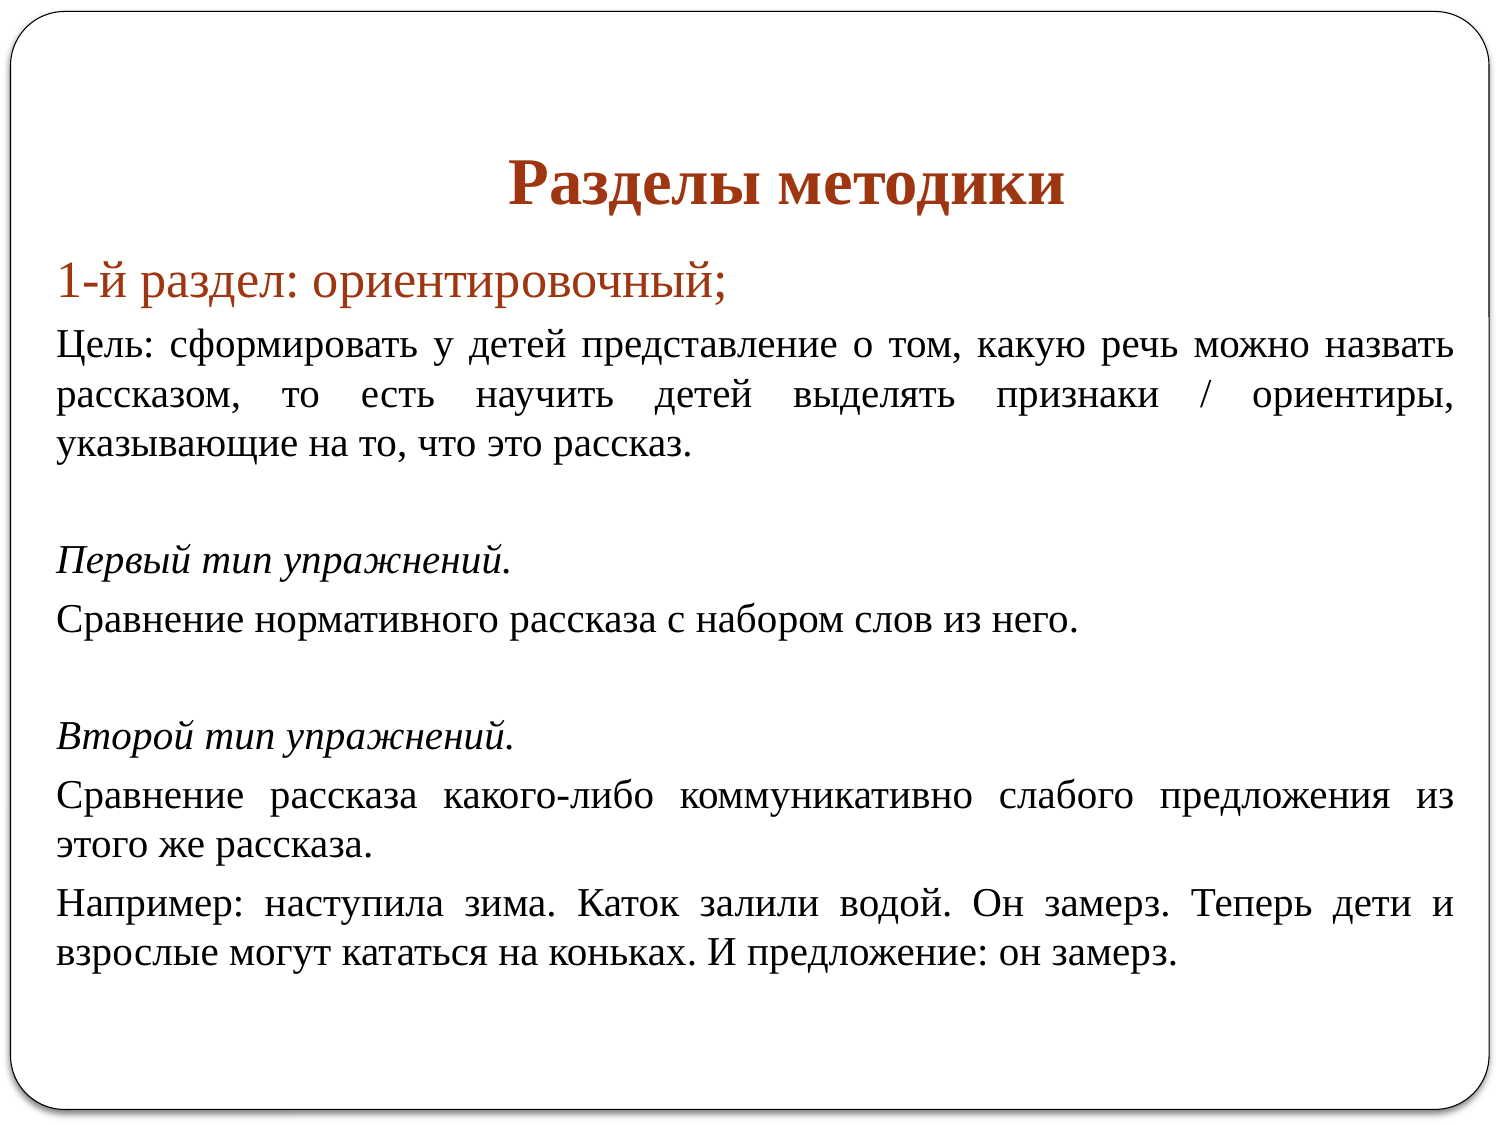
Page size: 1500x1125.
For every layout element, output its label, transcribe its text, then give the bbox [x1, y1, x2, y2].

title Разделы методики [150, 45, 1425, 233]
list 1-й раздел: ориентировочный; Цель: сформировать у детей представление о том, какую речь можно назвать рассказом, то есть научить детей выделять признаки / ориентиры, указывающие на то, что это рассказ. Первый тип упражнений. Сравнение нормативного рассказа с набором слов из него. Второй тип упражнений. Сравнение рассказа какого-либо коммуникативно слабого предложения из этого же рассказа. Например: наступила зима. Каток залили водой. Он замерз. Теперь дети и взрослые могут кататься на коньках. И предложение: он замерз. [41, 237, 1471, 988]
